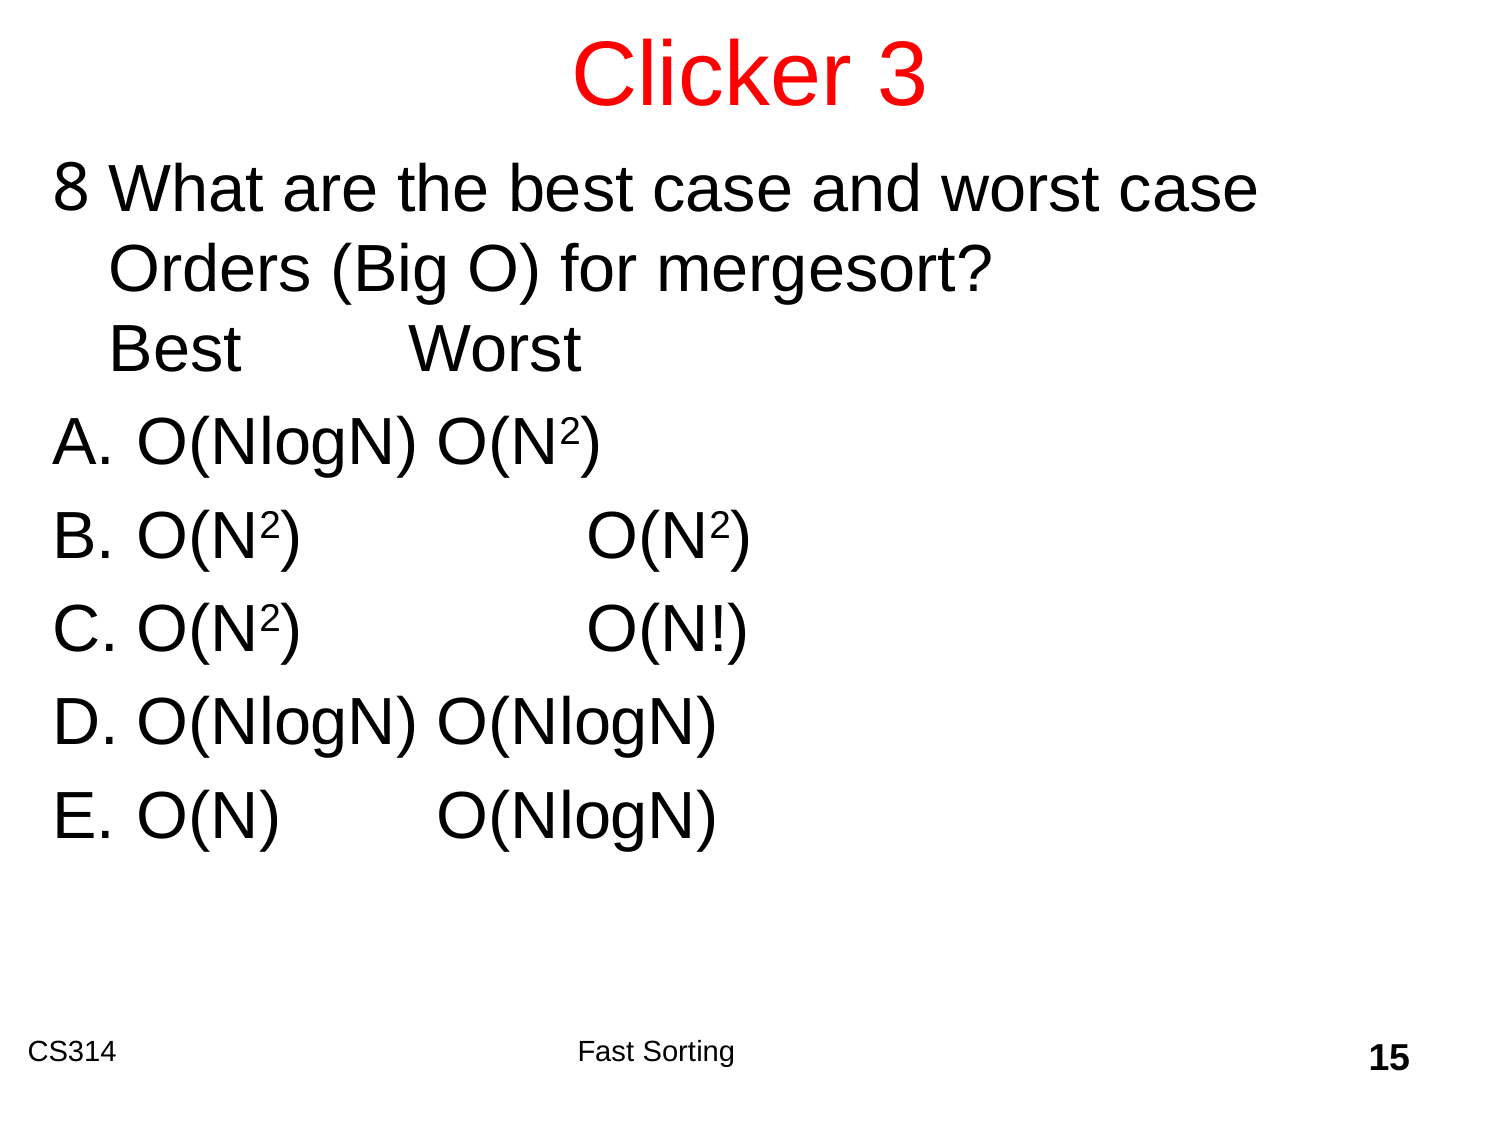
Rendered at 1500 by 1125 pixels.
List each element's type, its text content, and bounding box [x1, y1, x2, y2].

slide_number CS314 [12, 1024, 451, 1101]
list What are the best case and worst case Orders (Big O) for mergesort? Best Worst O(NlogN) O(N2) O(N2) O(N2) O(N2) O(N!) O(NlogN) O(NlogN) O(N) O(NlogN) [37, 137, 1463, 1038]
slide_number 15 [1112, 1024, 1426, 1101]
footer Fast Sorting [562, 1024, 1063, 1101]
title Clicker 3 [112, 0, 1388, 137]
